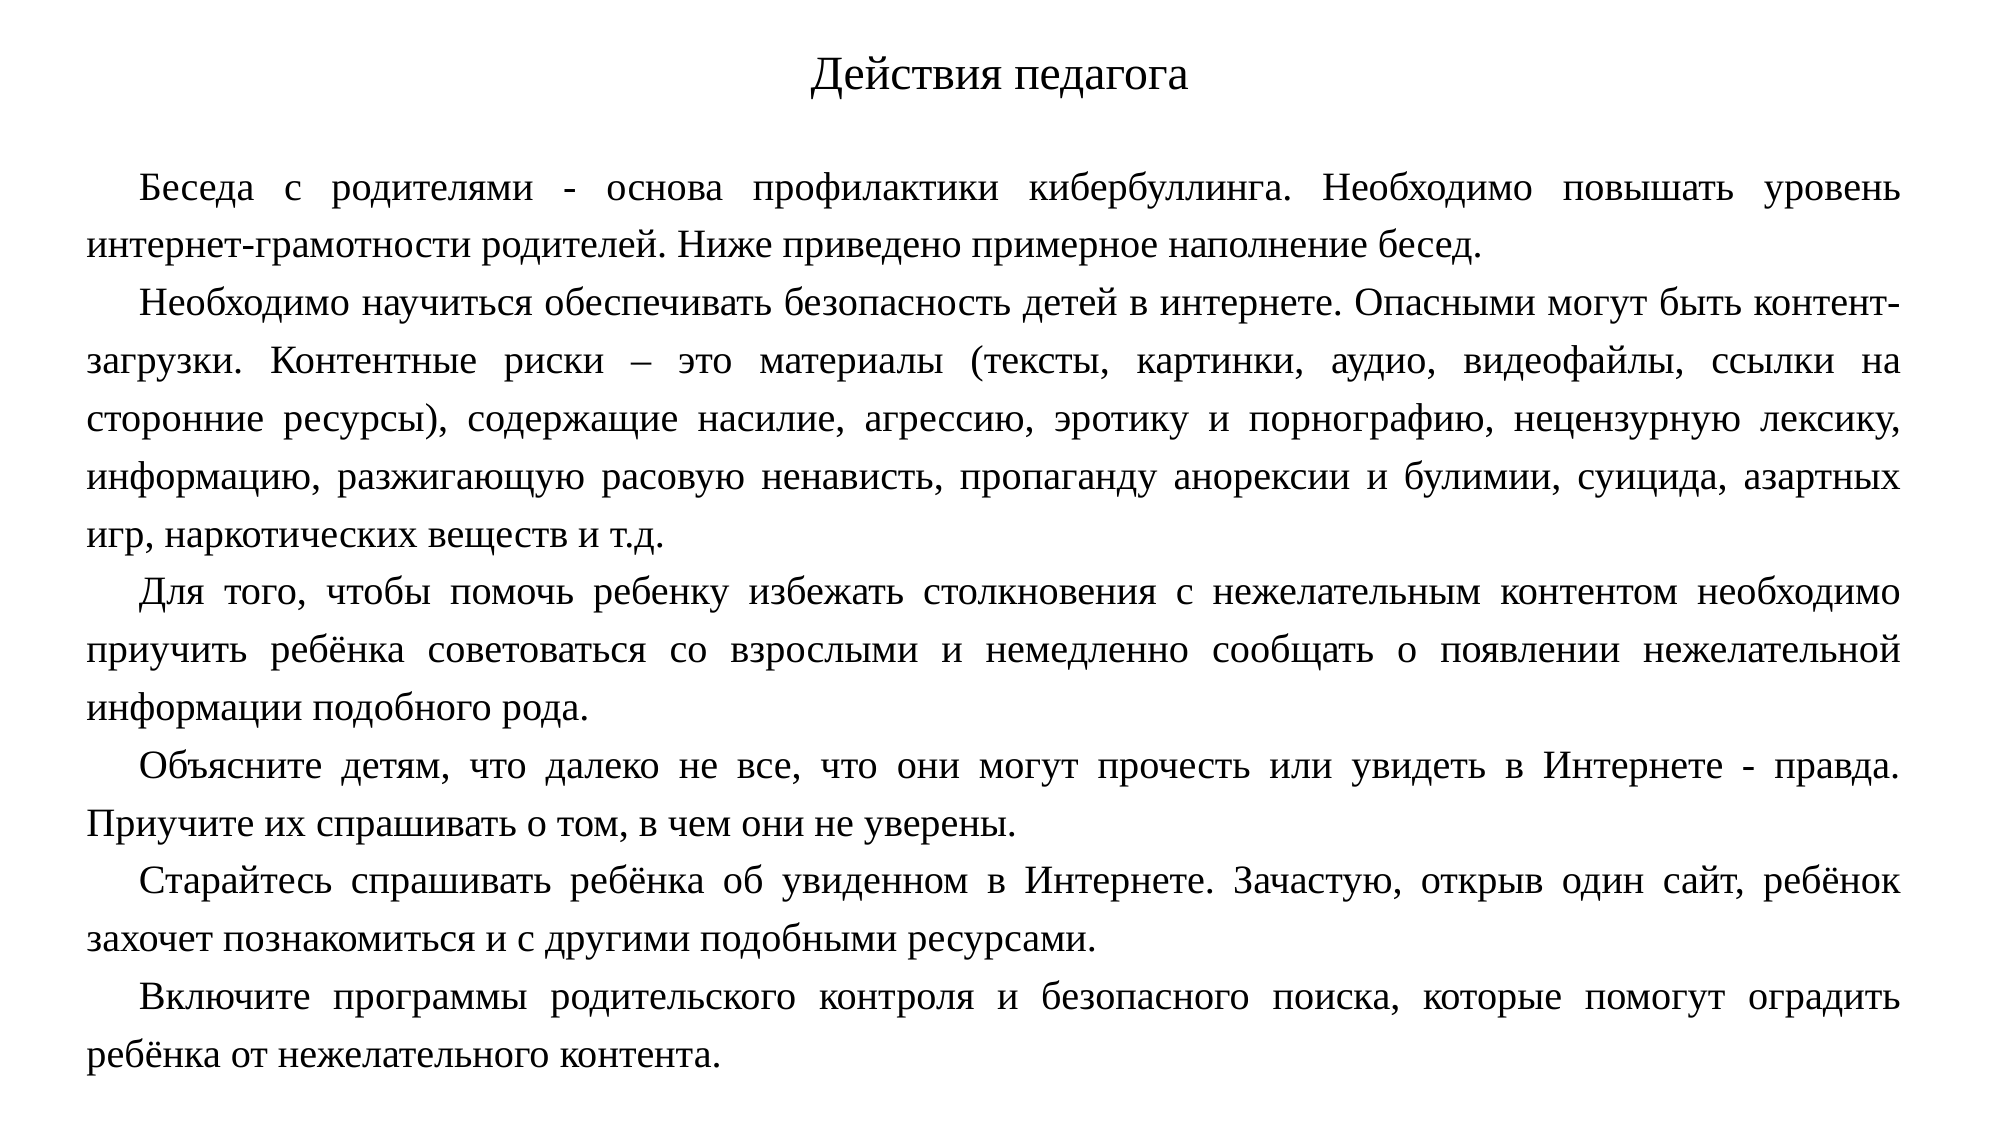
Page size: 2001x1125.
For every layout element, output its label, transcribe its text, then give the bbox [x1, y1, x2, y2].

list Беседа с родителями - основа профилактики кибербуллинга. Необходимо повышать уровень интернет-грамотности родителей. Ниже приведено примерное наполнение бесед. Необходимо научиться обеспечивать безопасность детей в интернете. Опасными могут быть контент-загрузки. Контентные риски – это материалы (тексты, картинки, аудио, видеофайлы, ссылки на сторонние ресурсы), содержащие насилие, агрессию, эротику и порнографию, нецензурную лексику, информацию, разжигающую расовую ненависть, пропаганду анорексии и булимии, суицида, азартных игр, наркотических веществ и т.д. Для того, чтобы помочь ребенку избежать столкновения с нежелательным контентом необходимо приучить ребёнка советоваться со взрослыми и немедленно сообщать о появлении нежелательной информации подобного рода. Объясните детям, что далеко не все, что они могут прочесть или увидеть в Интернете - правда. Приучите их спрашивать о том, в чем они не уверены. Старайтесь спрашивать ребёнка об увиденном в Интернете. Зачастую, открыв один сайт, ребёнок захочет познакомиться и с другими подобными ресурсами. Включите программы родительского контроля и безопасного поиска, которые помогут оградить ребёнка от нежелательного контента. [71, 142, 1917, 1086]
title Действия педагога [137, 40, 1863, 108]
